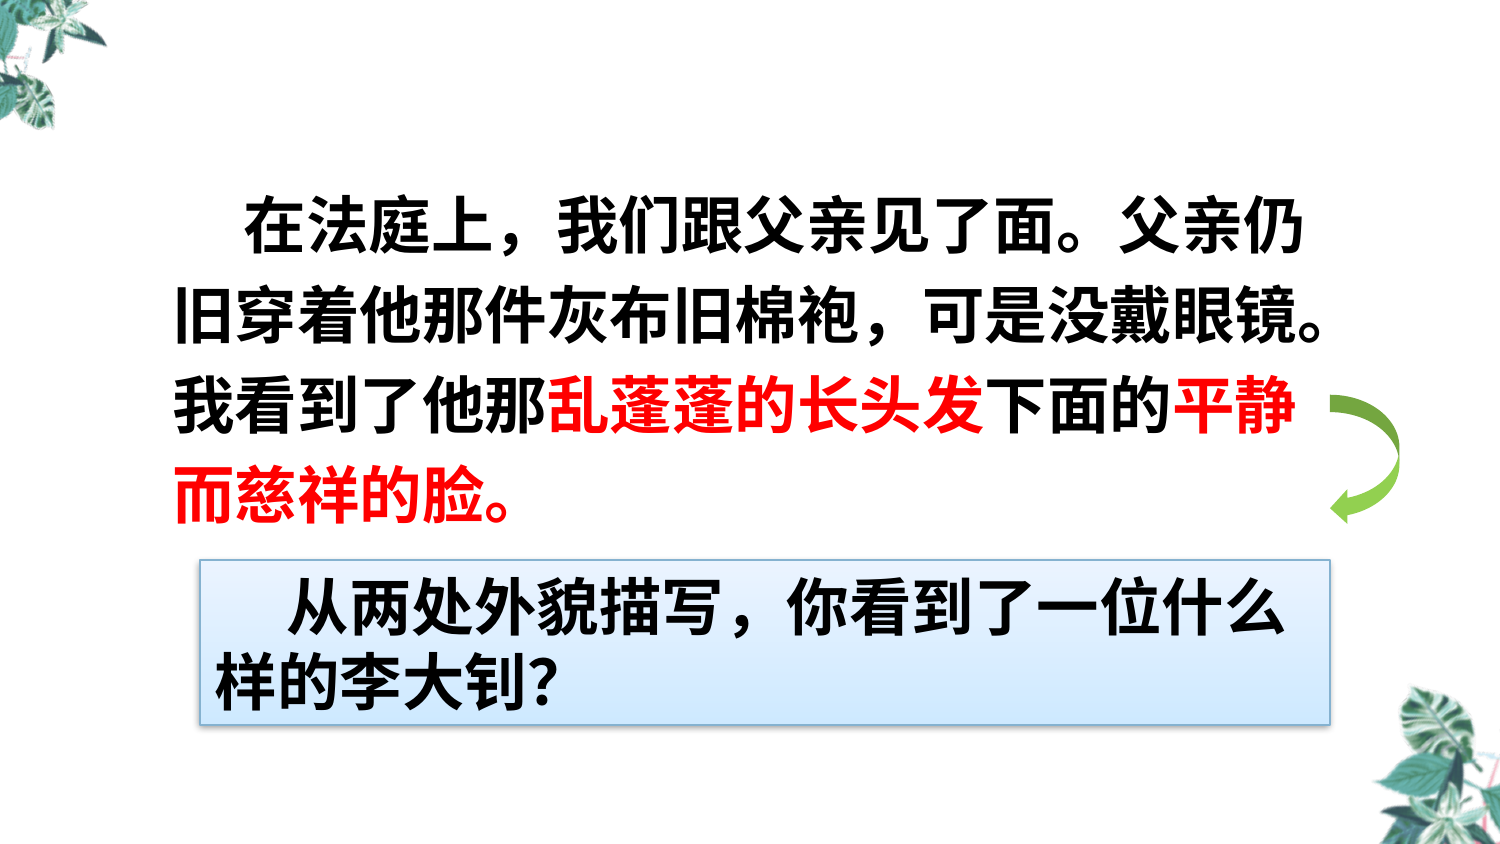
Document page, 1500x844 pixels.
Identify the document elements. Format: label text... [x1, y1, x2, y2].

text_box 从两处外貌描写，你看到了一位什么样的李大钊？ [199, 559, 1331, 726]
text_box 在法庭上，我们跟父亲见了面。父亲仍旧穿着他那件灰布旧棉袍，可是没戴眼镜。我看到了他那乱蓬蓬的长头发下面的平静而慈祥的脸。 [157, 163, 1330, 538]
picture [1294, 595, 1500, 844]
picture [0, 0, 148, 167]
text_box [1327, 392, 1402, 526]
